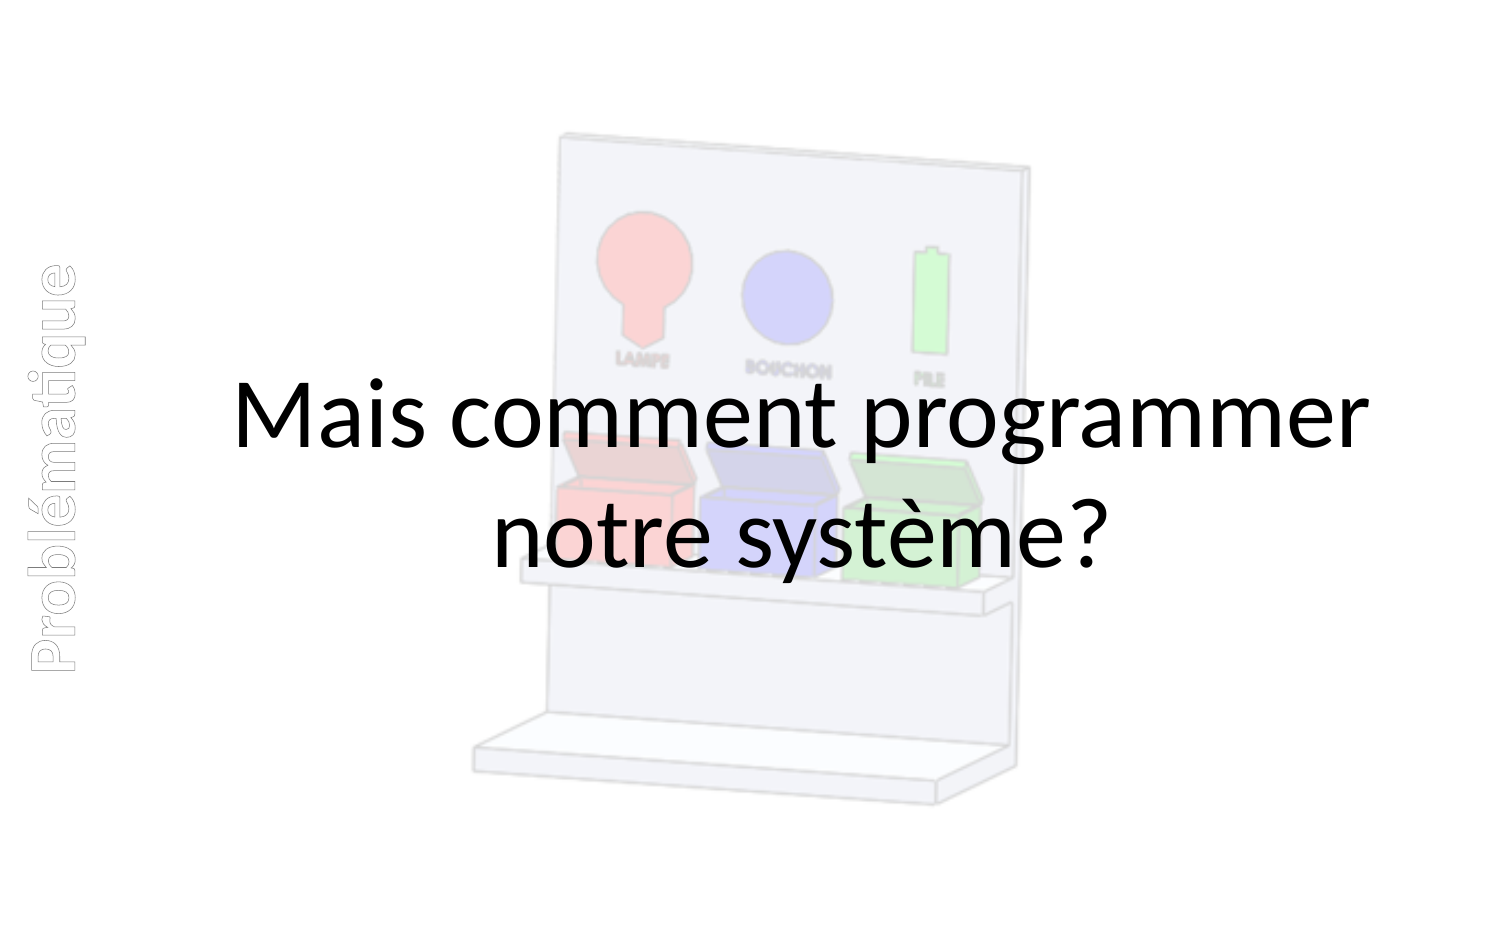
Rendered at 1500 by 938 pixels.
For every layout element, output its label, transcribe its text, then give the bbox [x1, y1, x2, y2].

picture [96, 0, 1500, 938]
text_box Problématique [0, 0, 96, 938]
text_box Mais comment programmer notre système? [217, 339, 1388, 595]
